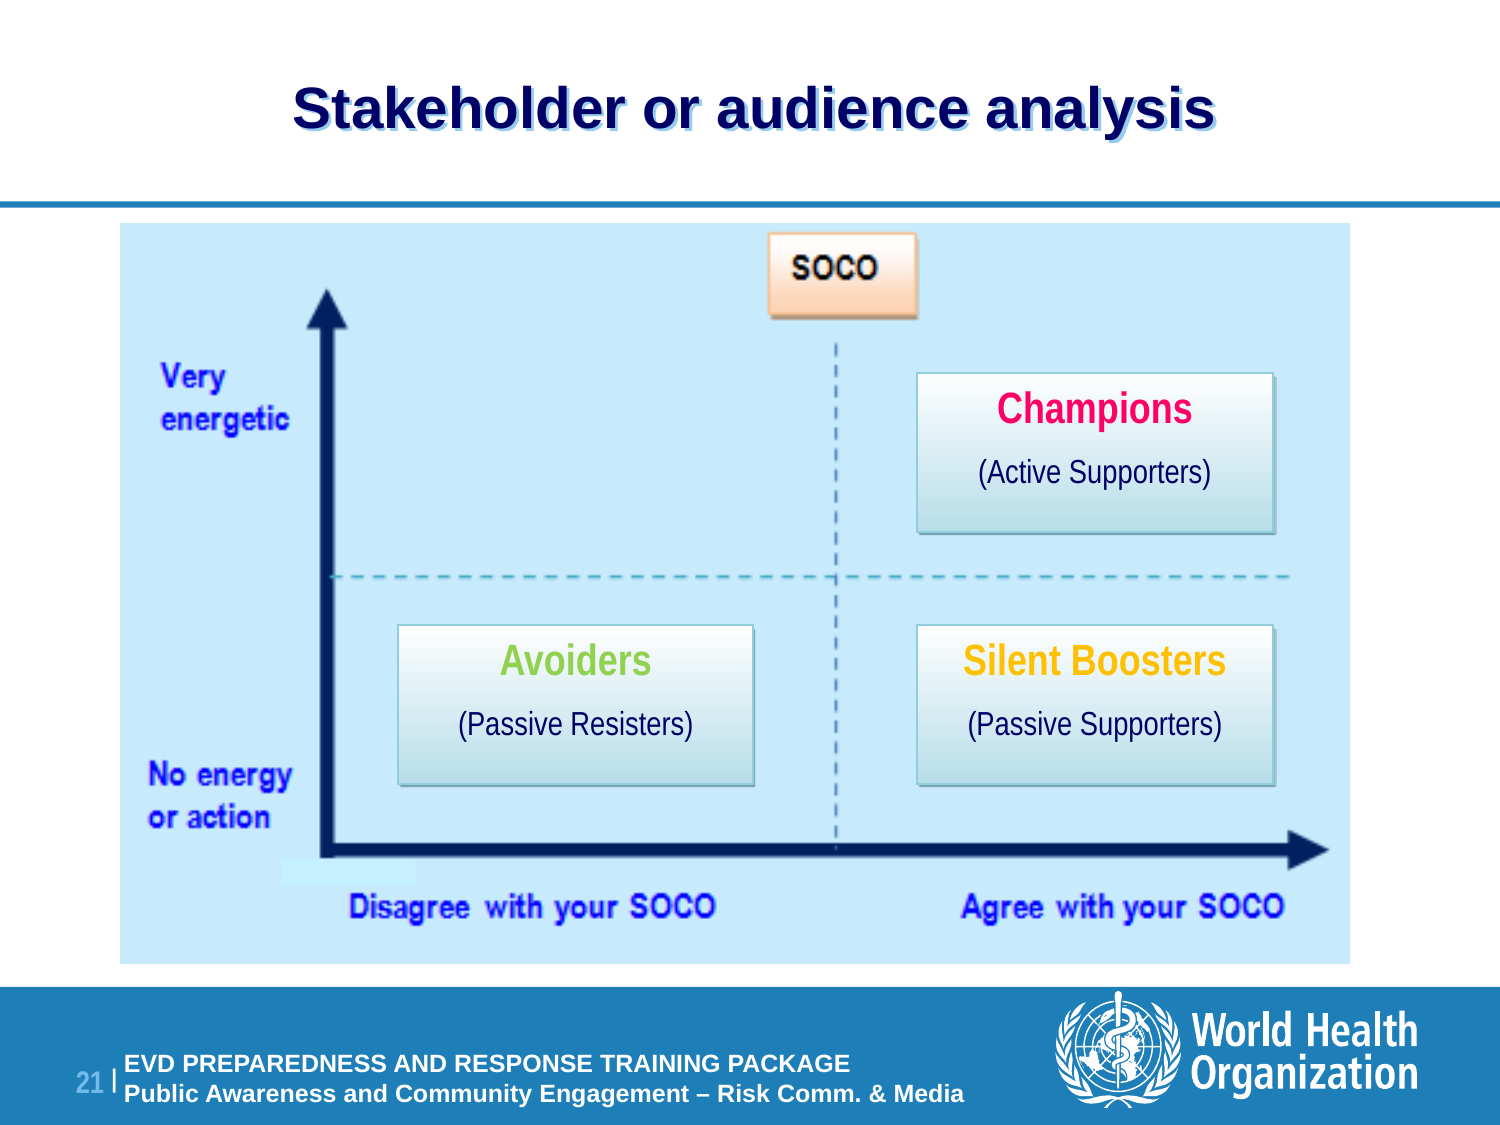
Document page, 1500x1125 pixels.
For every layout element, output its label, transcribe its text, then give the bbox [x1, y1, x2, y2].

title Stakeholder or audience analysis [227, 63, 1283, 147]
picture [120, 223, 1350, 964]
